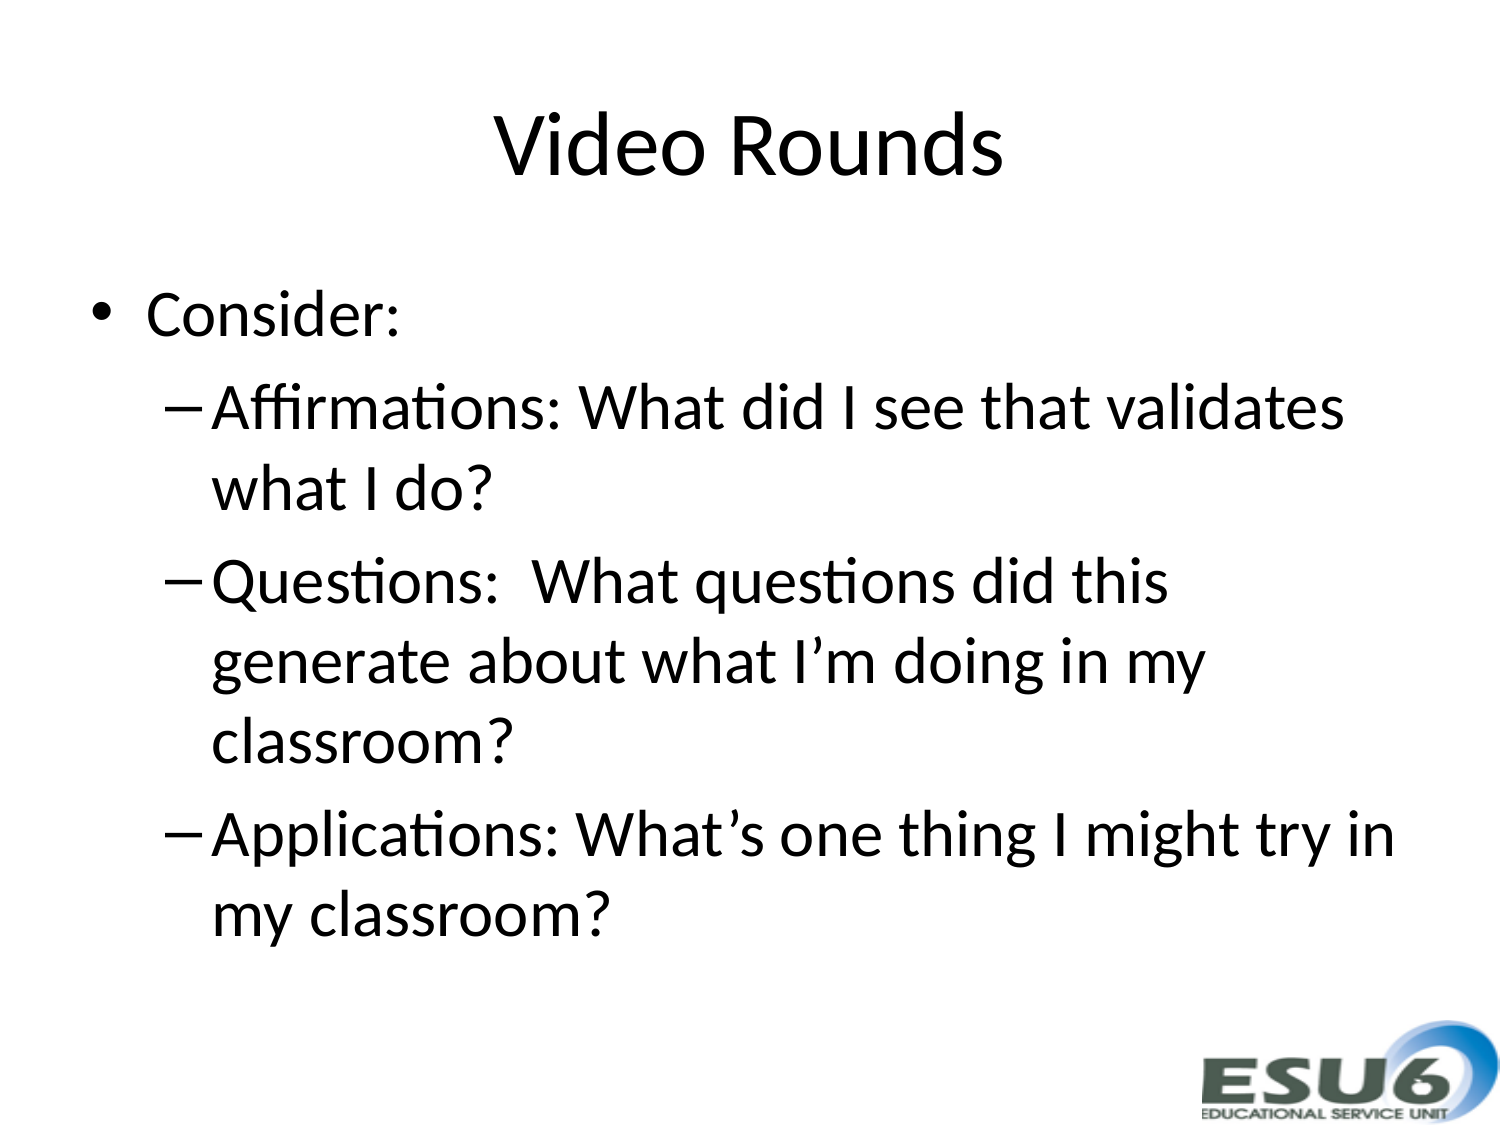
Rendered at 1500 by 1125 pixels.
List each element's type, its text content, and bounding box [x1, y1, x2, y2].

picture [1202, 1020, 1500, 1125]
title Video Rounds [75, 45, 1425, 233]
list Consider: Affirmations: What did I see that validates what I do? Questions: What questions did this generate about what I’m doing in my classroom? Applications: What’s one thing I might try in my classroom? [75, 262, 1425, 1005]
